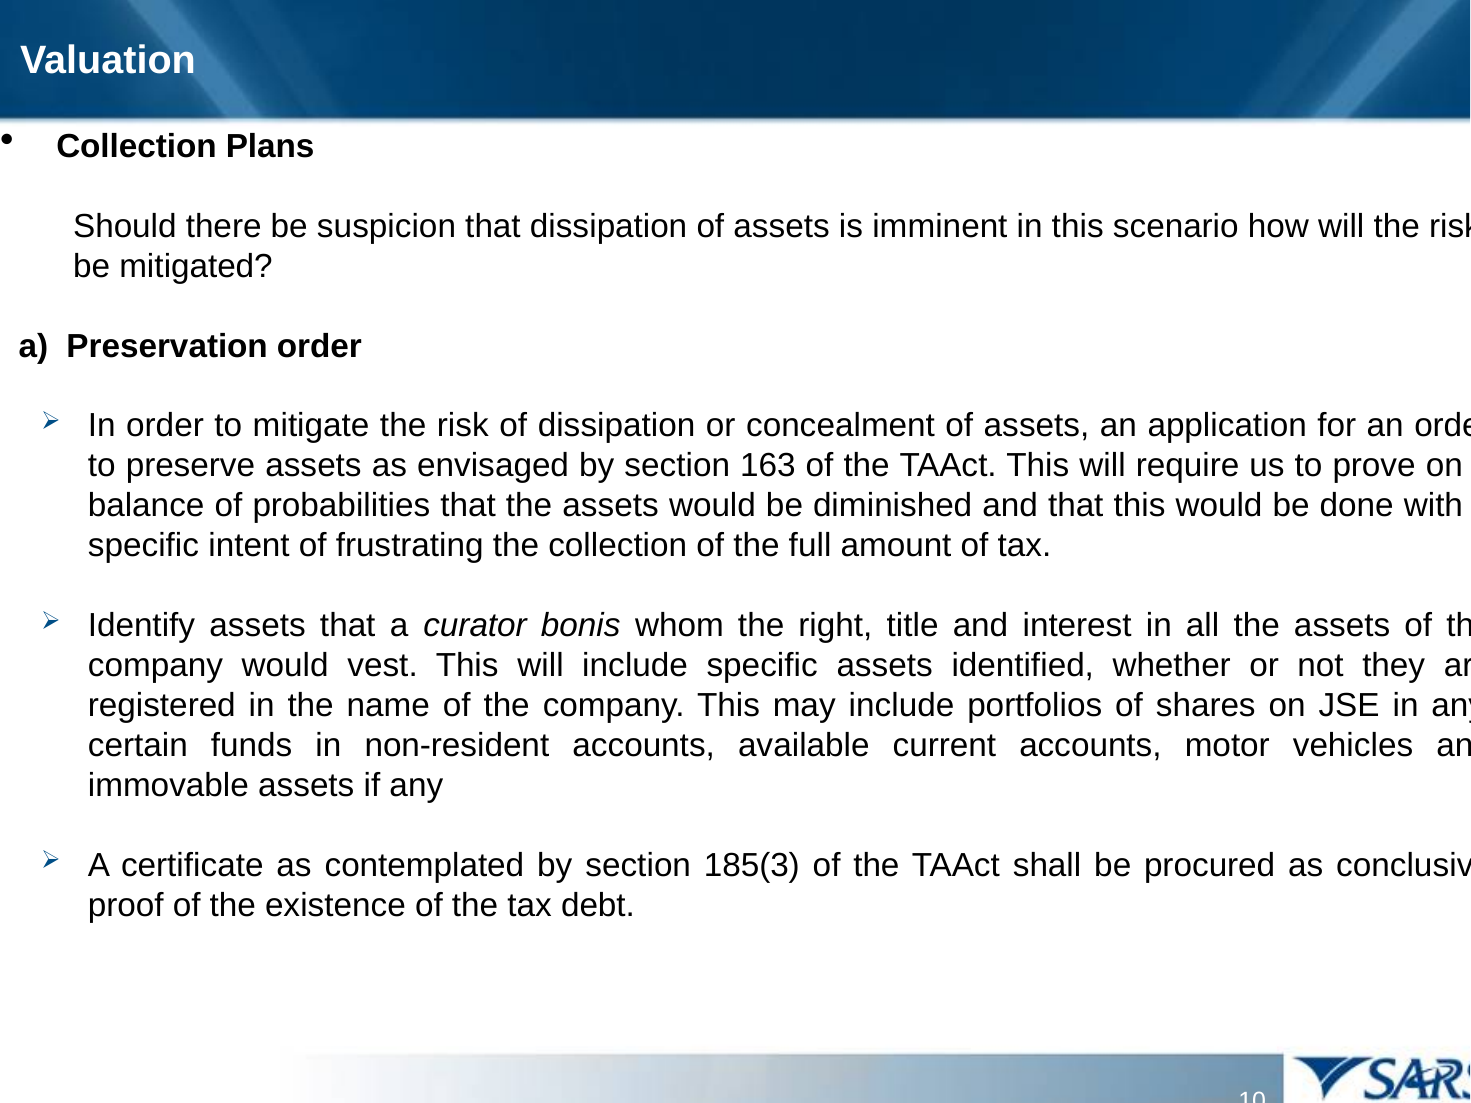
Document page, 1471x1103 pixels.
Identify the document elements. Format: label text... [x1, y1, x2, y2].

title Valuation [19, 33, 1463, 82]
slide_number 9 [1124, 1084, 1267, 1103]
list Collection Plans Should there be suspicion that dissipation of assets is imminent in this scenario how will the risk be mitigated? a) Preservation order In order to mitigate the risk of dissipation or concealment of assets, an application for an order to preserve assets as envisaged by section 163 of the TAAct. This will require us to prove on a balance of probabilities that the assets would be diminished and that this would be done with a specific intent of frustrating the collection of the full amount of tax. Identify assets that a curator bonis whom the right, title and interest in all the assets of the company would vest. This will include specific assets identified, whether or not they are registered in the name of the company. This may include portfolios of shares on JSE in any, certain funds in non-resident accounts, available current accounts, motor vehicles and immovable assets if any A certificate as contemplated by section 185(3) of the TAAct shall be procured as conclusive proof of the existence of the tax debt. [0, 123, 1471, 933]
picture [0, 933, 1471, 1103]
picture [0, 0, 1471, 123]
